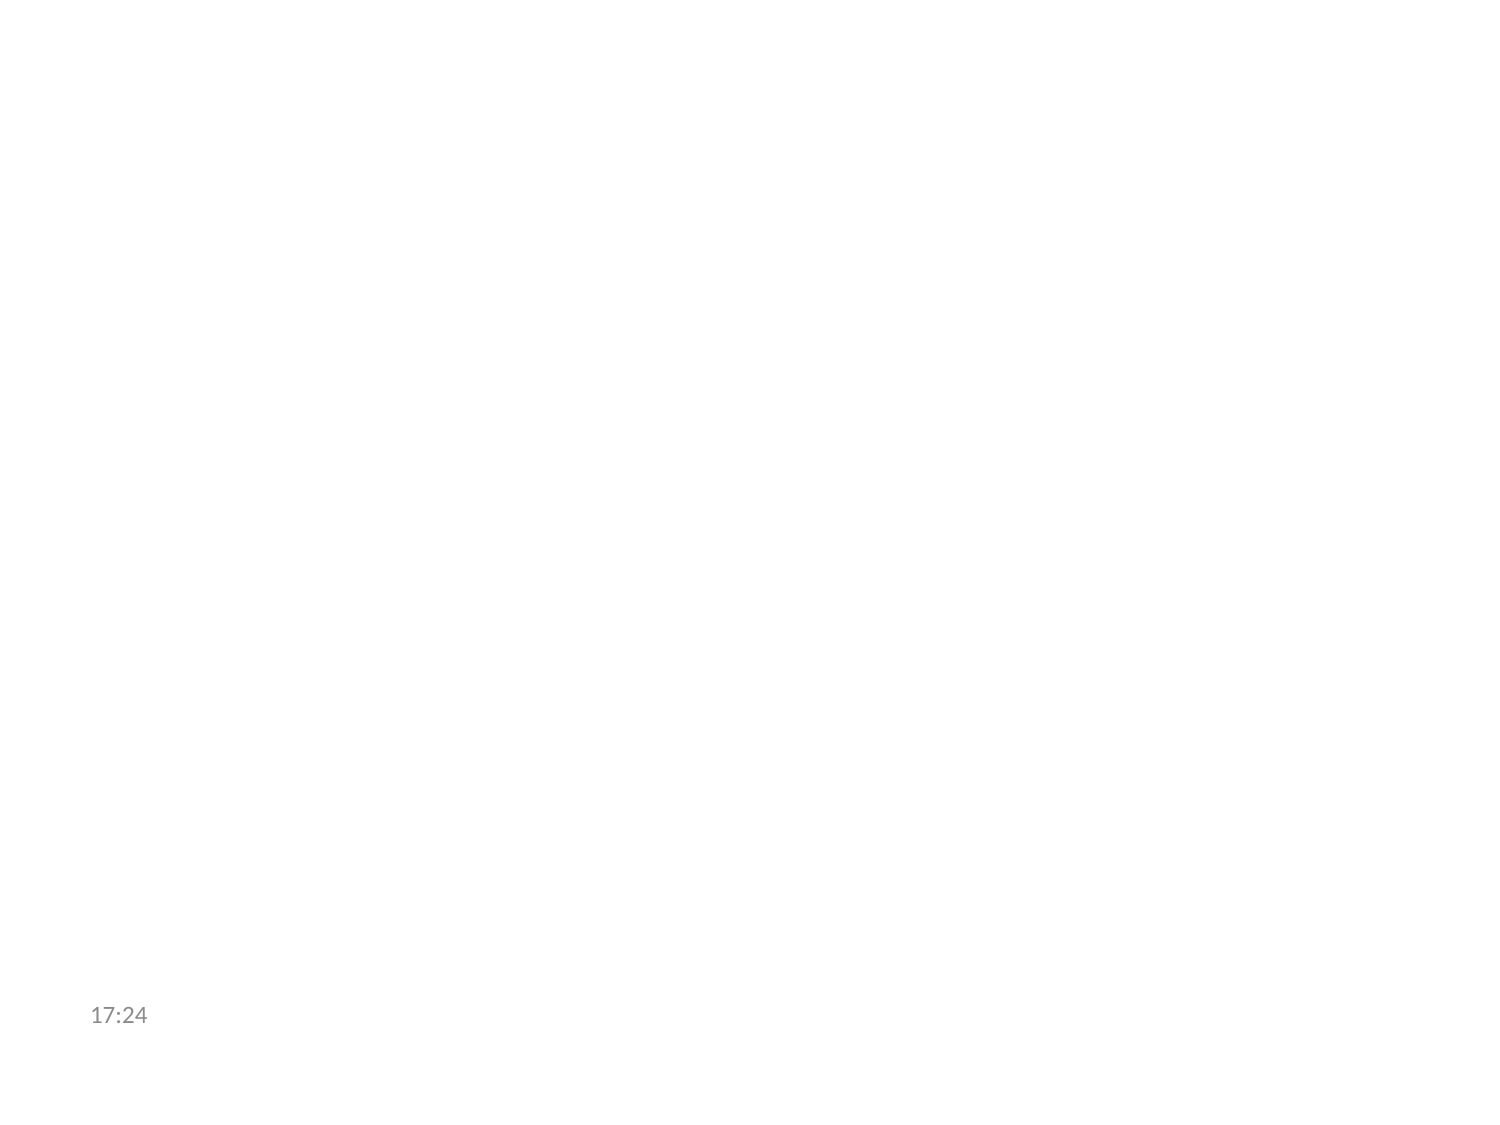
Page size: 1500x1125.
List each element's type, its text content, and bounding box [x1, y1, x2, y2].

text_box 15:35 [75, 983, 425, 1044]
